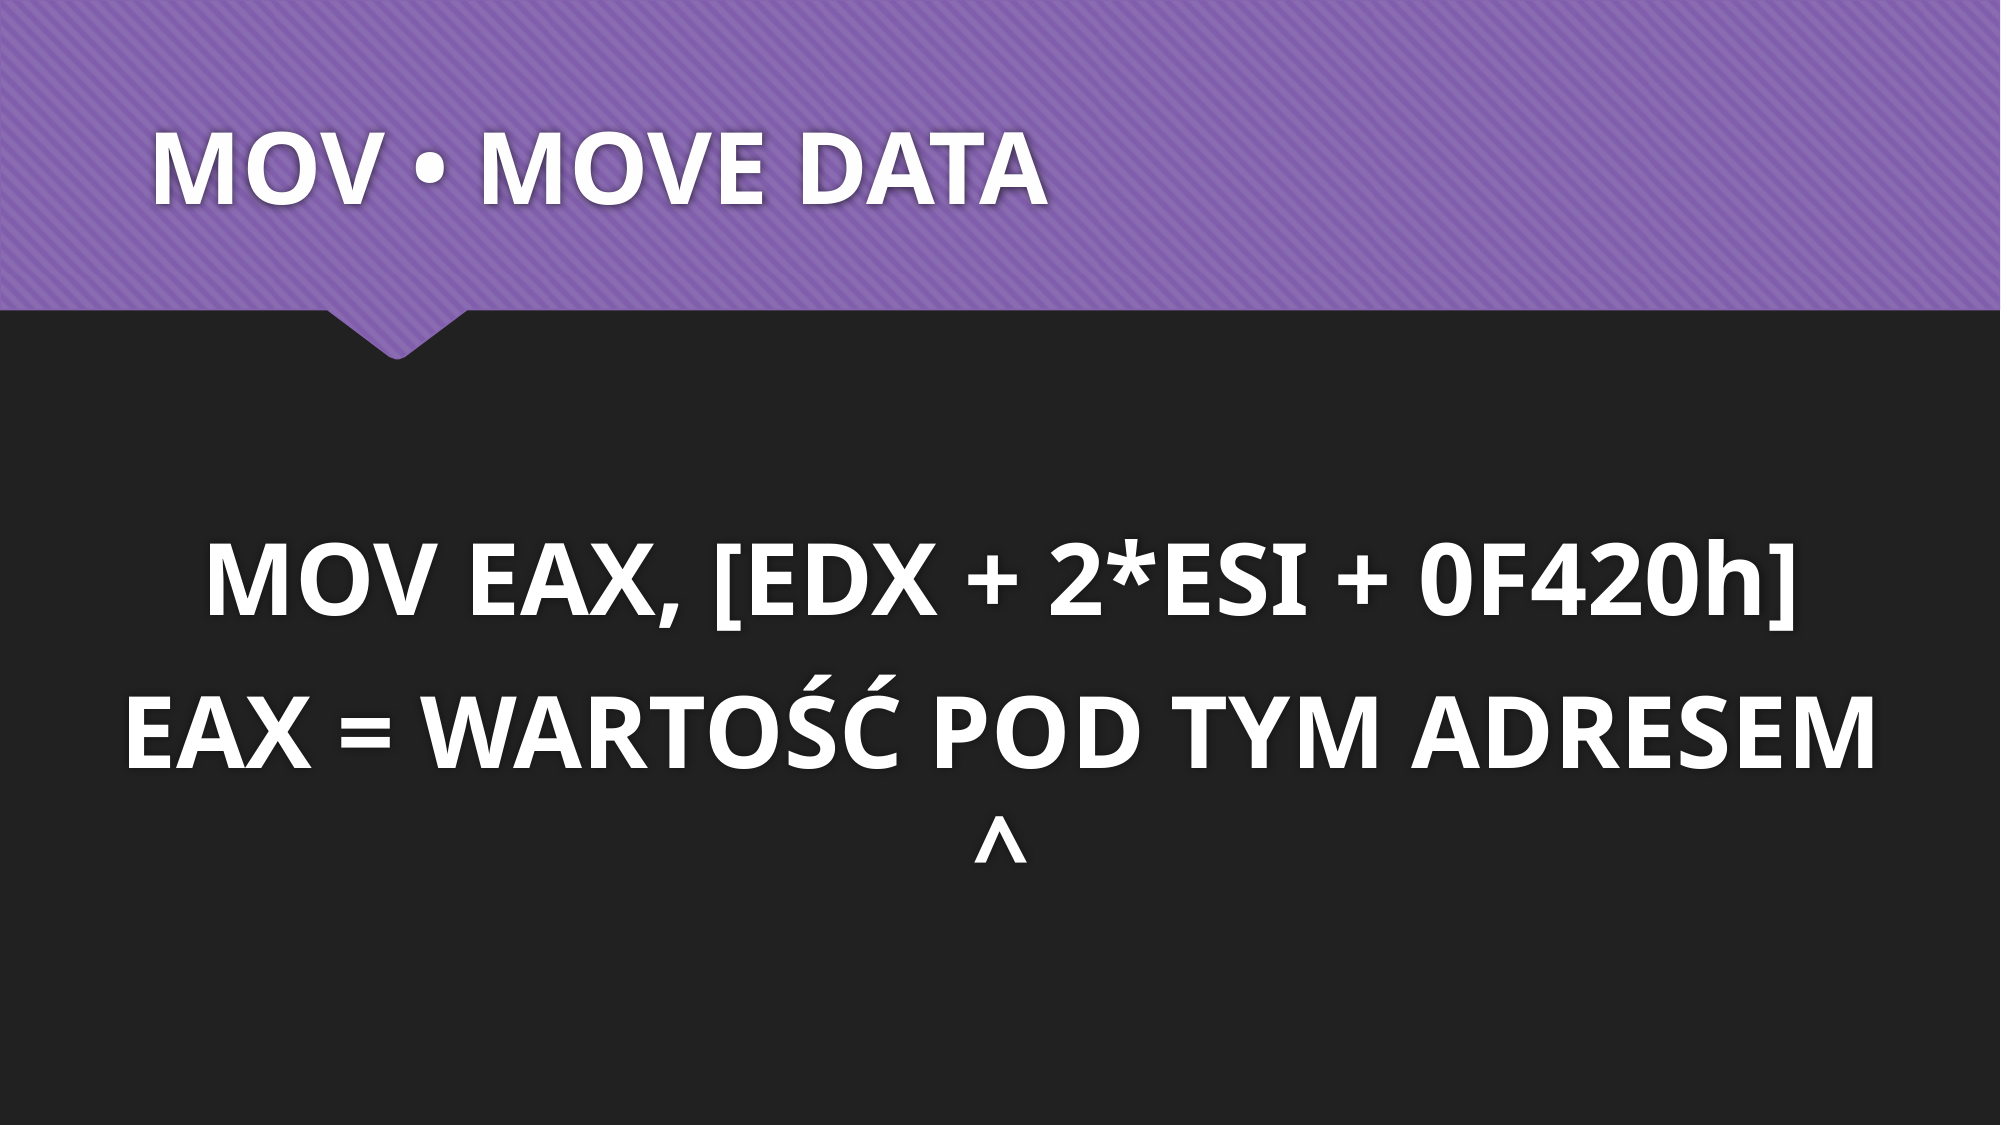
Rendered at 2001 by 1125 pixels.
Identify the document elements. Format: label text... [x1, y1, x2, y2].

list MOV EAX, [EDX + 2*ESI + 0F420h] EAX = WARTOŚĆ POD TYM ADRESEM ^ [84, 364, 1919, 1060]
title MOV • MOVE DATA [132, 73, 1868, 233]
